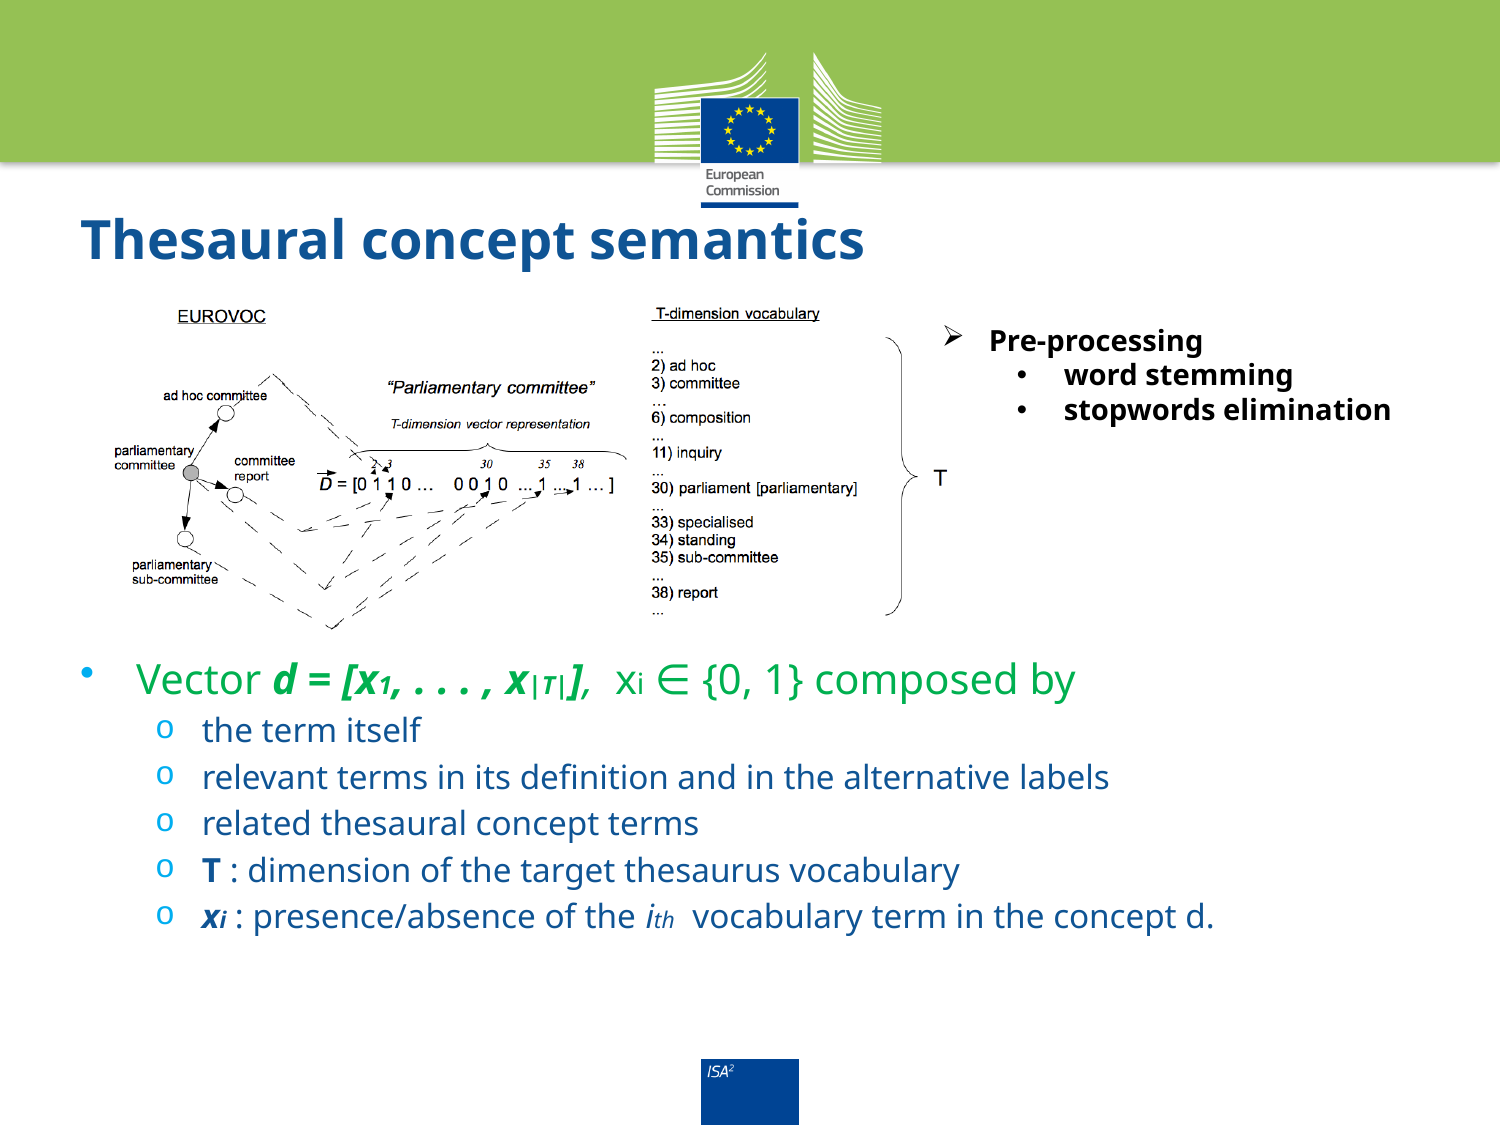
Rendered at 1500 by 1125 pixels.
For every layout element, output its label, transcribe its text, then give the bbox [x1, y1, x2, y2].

list Vector d = [x1, . . . , x|T|], xi ∈ {0, 1} composed by the term itself relevant terms in its definition and in the alternative labels related thesaural concept terms T : dimension of the target thesaurus vocabulary xi : presence/absence of the ith vocabulary term in the concept d. [64, 644, 1461, 1071]
title Thesaural concept semantics [64, 160, 1416, 315]
text_box Pre-processing word stemming stopwords elimination [954, 314, 1500, 434]
picture [111, 302, 951, 634]
picture [701, 1071, 799, 1125]
picture [607, 7, 892, 160]
